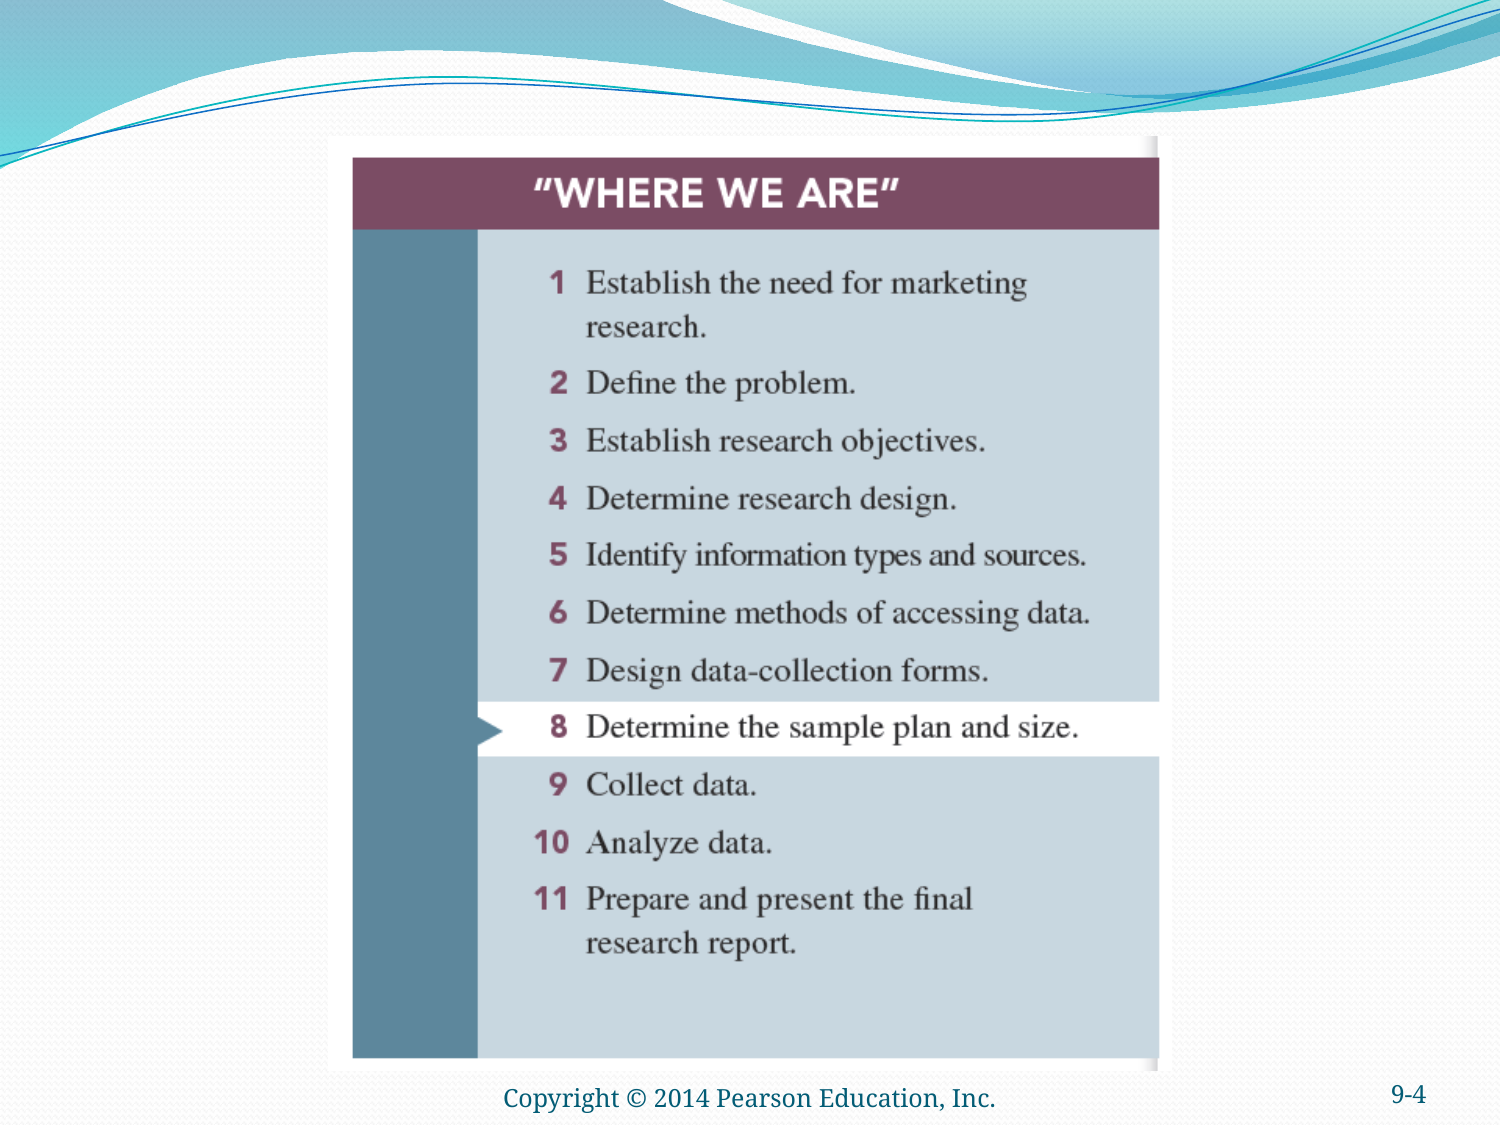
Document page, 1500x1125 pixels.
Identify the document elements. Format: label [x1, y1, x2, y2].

picture [327, 136, 1173, 1071]
